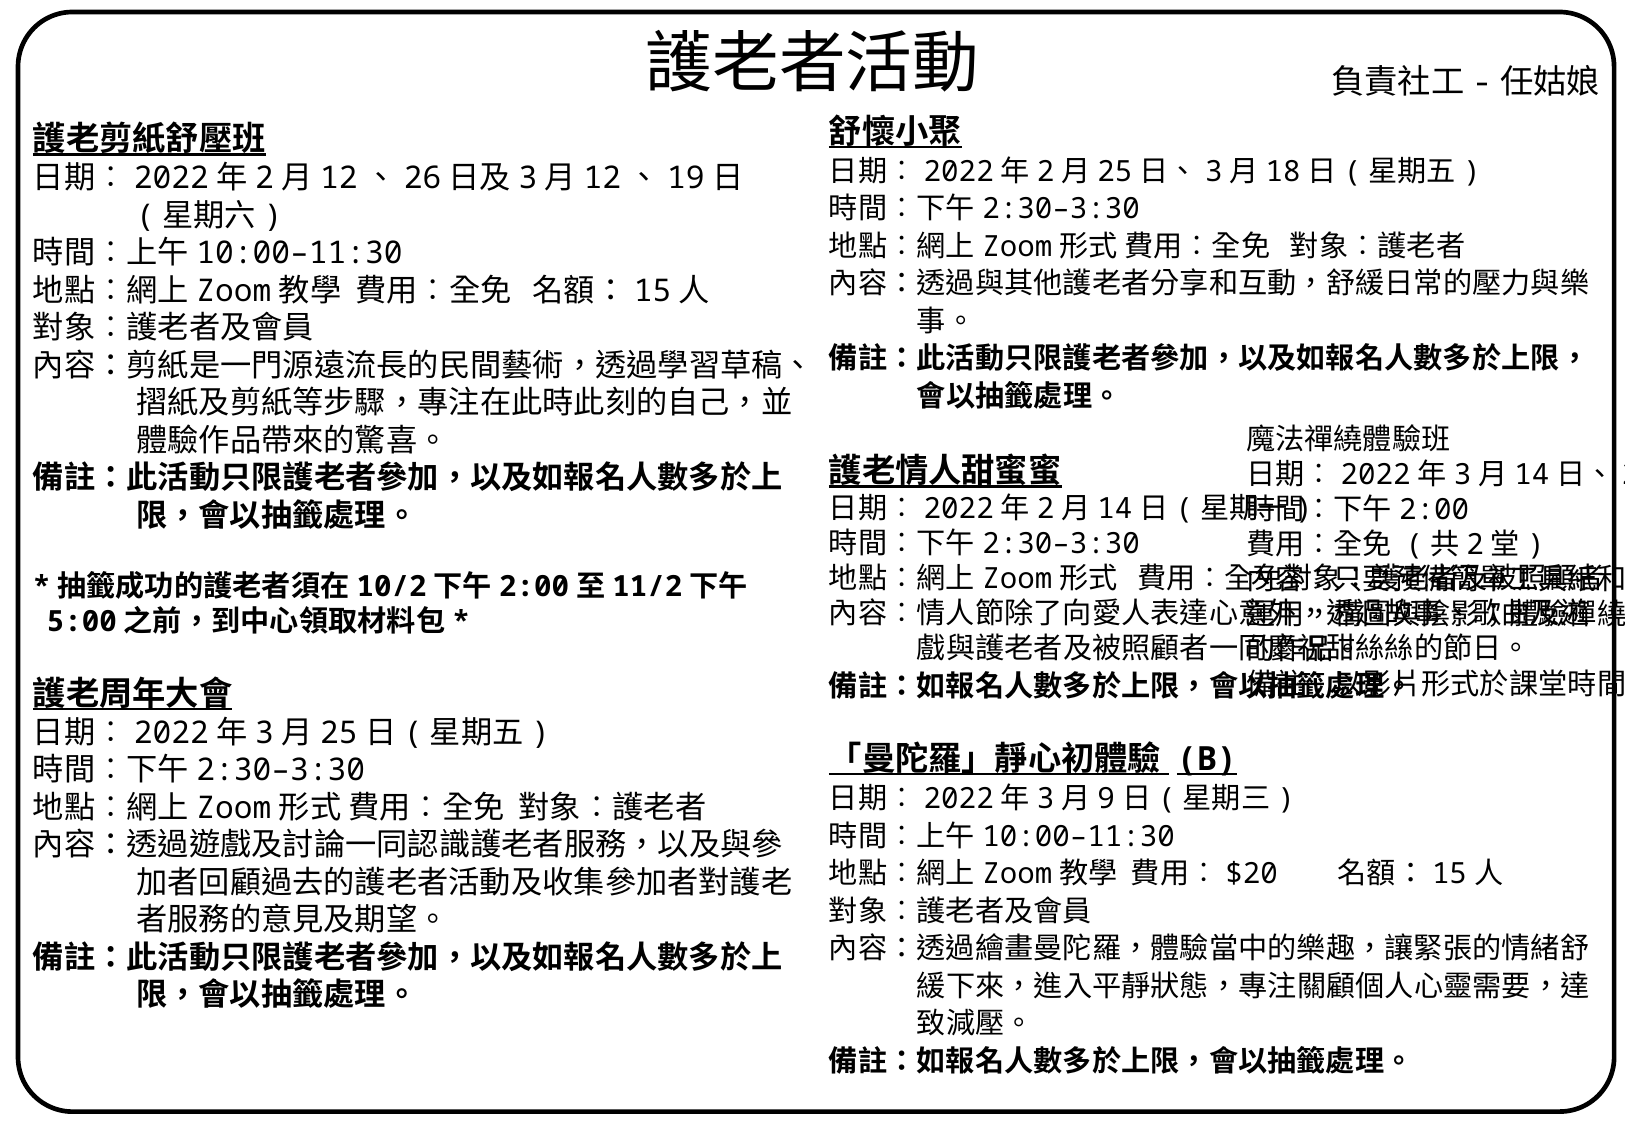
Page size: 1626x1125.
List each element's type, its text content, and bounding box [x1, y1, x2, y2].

text_box 魔法禪繞體驗班 日期︰2022年3月14日、21日(一) 時間︰下午2:00 費用︰全免 (共2堂) 內容︰只要預備簡單工具紙和筆，透過學習繪畫技巧，點線運用，構圖與陰影；體驗禪繞藝術和變化，又可以完成獨一的作品。 備註︰以影片形式於課堂時間播放。 [1231, 412, 1625, 708]
text_box 護老者活動 [630, 11, 995, 102]
text_box [16, 10, 1614, 1113]
text_box 舒懷小聚 日期︰2022年2月25日、3月18日(星期五) 時間︰下午2:30–3:30 地點︰網上Zoom形式 費用︰全免 對象︰護老者 內容：透過與其他護老者分享和互動，舒緩日常的壓力與樂事。 備註：此活動只限護老者參加，以及如報名人數多於上限，會以抽籤處理。 護老情人甜蜜蜜 日期︰2022年2月14日(星期一) 時間︰下午2:30–3:30 地點︰網上Zoom形式 費用︰全免對象︰護老者及被照顧者 內容︰情人節除了向愛人表達心意外，透過故事、歌曲及遊戲與護老者及被照顧者一同慶祝甜絲絲的節日。 備註：如報名人數多於上限，會以抽籤處理。 「曼陀羅」靜心初體驗 (B) 日期︰2022年3月9日(星期三) 時間︰上午10:00–11:30 地點︰網上Zoom教學 費用︰$20 名額：15人 對象︰護老者及會員 內容：透過繪畫曼陀羅，體驗當中的樂趣，讓緊張的情緒舒緩下來，進入平靜狀態，專注關顧個人心靈需要，達致減壓。 備註：如報名人數多於上限，會以抽籤處理。 [814, 102, 1625, 1085]
text_box 負責社工-任姑娘 [1316, 52, 1615, 102]
text_box 護老剪紙舒壓班 日期︰2022年2月12、26日及3月12、19日(星期六) 時間︰上午10:00–11:30 地點︰網上Zoom教學 費用︰全免 名額：15人 對象︰護老者及會員 內容：剪紙是一門源遠流長的民間藝術，透過學習草稿、摺紙及剪紙等步驟，專注在此時此刻的自己，並體驗作品帶來的驚喜。 備註：此活動只限護老者參加，以及如報名人數多於上限，會以抽籤處理。 *抽籤成功的護老者須在10/2下午2:00至11/2下午5:00之前，到中心領取材料包* 護老周年大會 日期︰2022年3月25日(星期五) 時間︰下午2:30–3:30 地點︰網上Zoom形式 費用︰全免 對象︰護老者 內容：透過遊戲及討論一同認識護老者服務，以及與參加者回顧過去的護老者活動及收集參加者對護老者服務的意見及期望。 備註：此活動只限護老者參加，以及如報名人數多於上限，會以抽籤處理。 [18, 72, 815, 1020]
